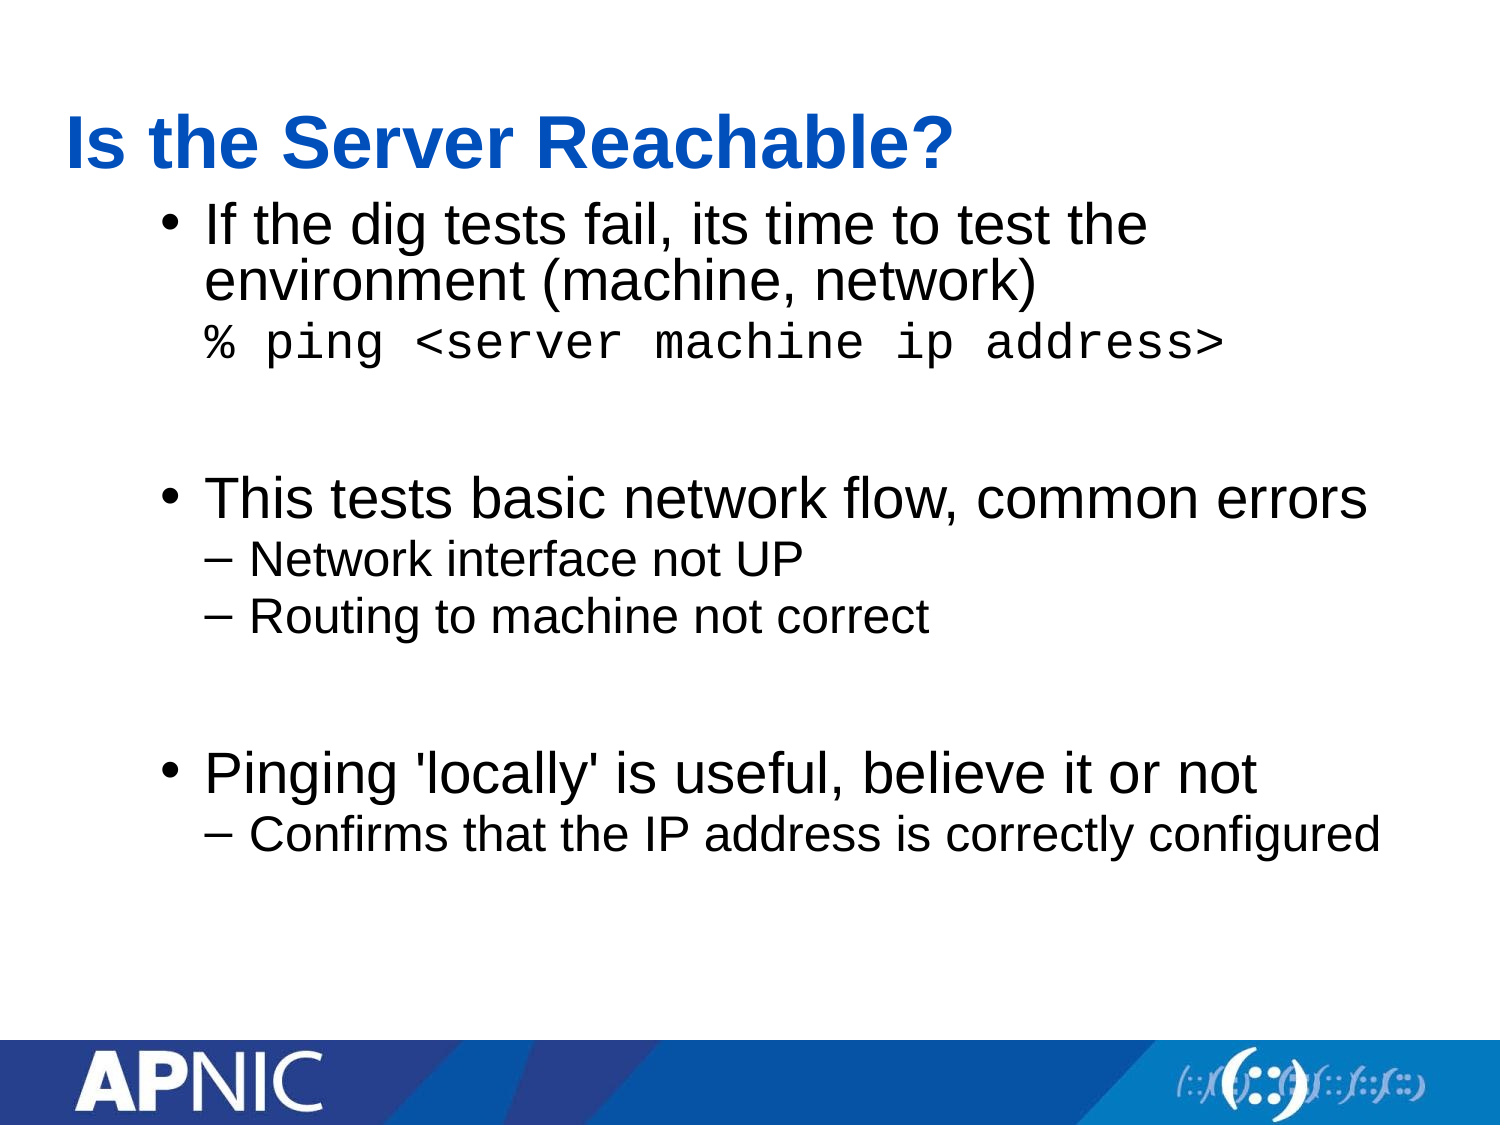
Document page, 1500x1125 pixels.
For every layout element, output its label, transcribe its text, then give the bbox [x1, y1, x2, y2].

list If the dig tests fail, its time to test the environment (machine, network) % ping <server machine ip address> This tests basic network flow, common errors Network interface not UP Routing to machine not correct Pinging 'locally' is useful, believe it or not Confirms that the IP address is correctly configured [160, 200, 1386, 1013]
title Is the Server Reachable? [64, 45, 1436, 233]
picture [0, 1040, 1500, 1125]
